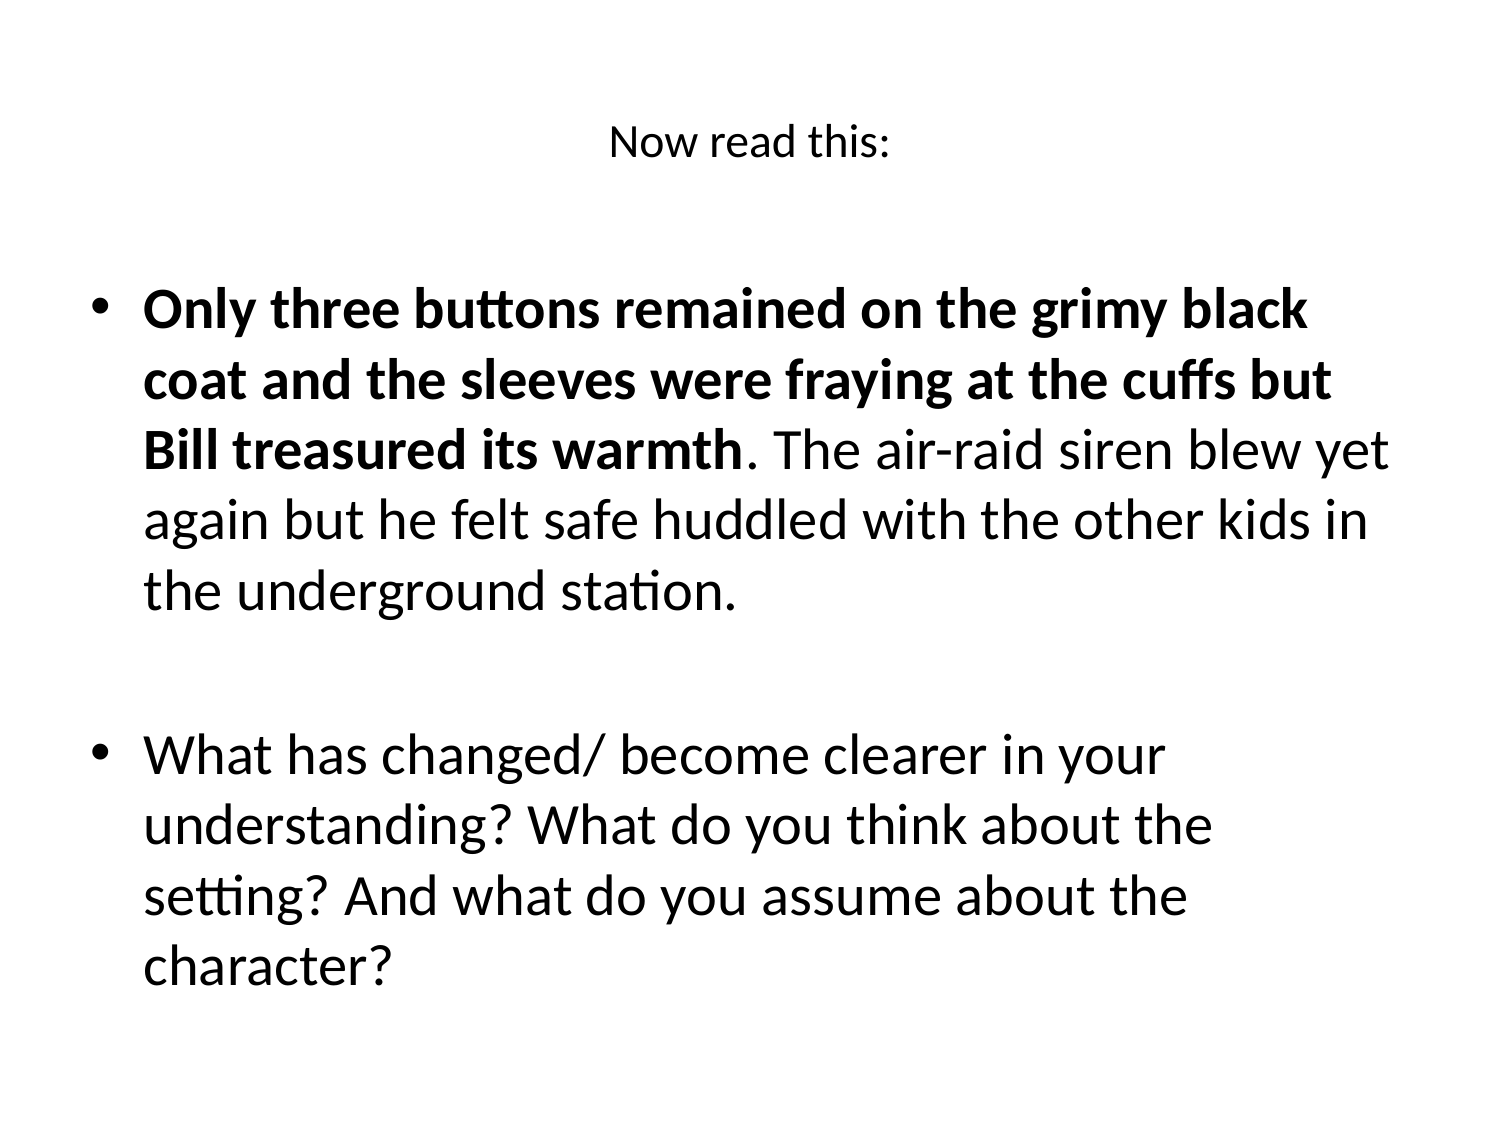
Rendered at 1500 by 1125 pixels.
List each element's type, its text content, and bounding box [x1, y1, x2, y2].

list Only three buttons remained on the grimy black coat and the sleeves were fraying at the cuffs but Bill treasured its warmth. The air-raid siren blew yet again but he felt safe huddled with the other kids in the underground station. What has changed/ become clearer in your understanding? What do you think about the setting? And what do you assume about the character? [75, 262, 1425, 1005]
title Now read this: [75, 45, 1425, 233]
